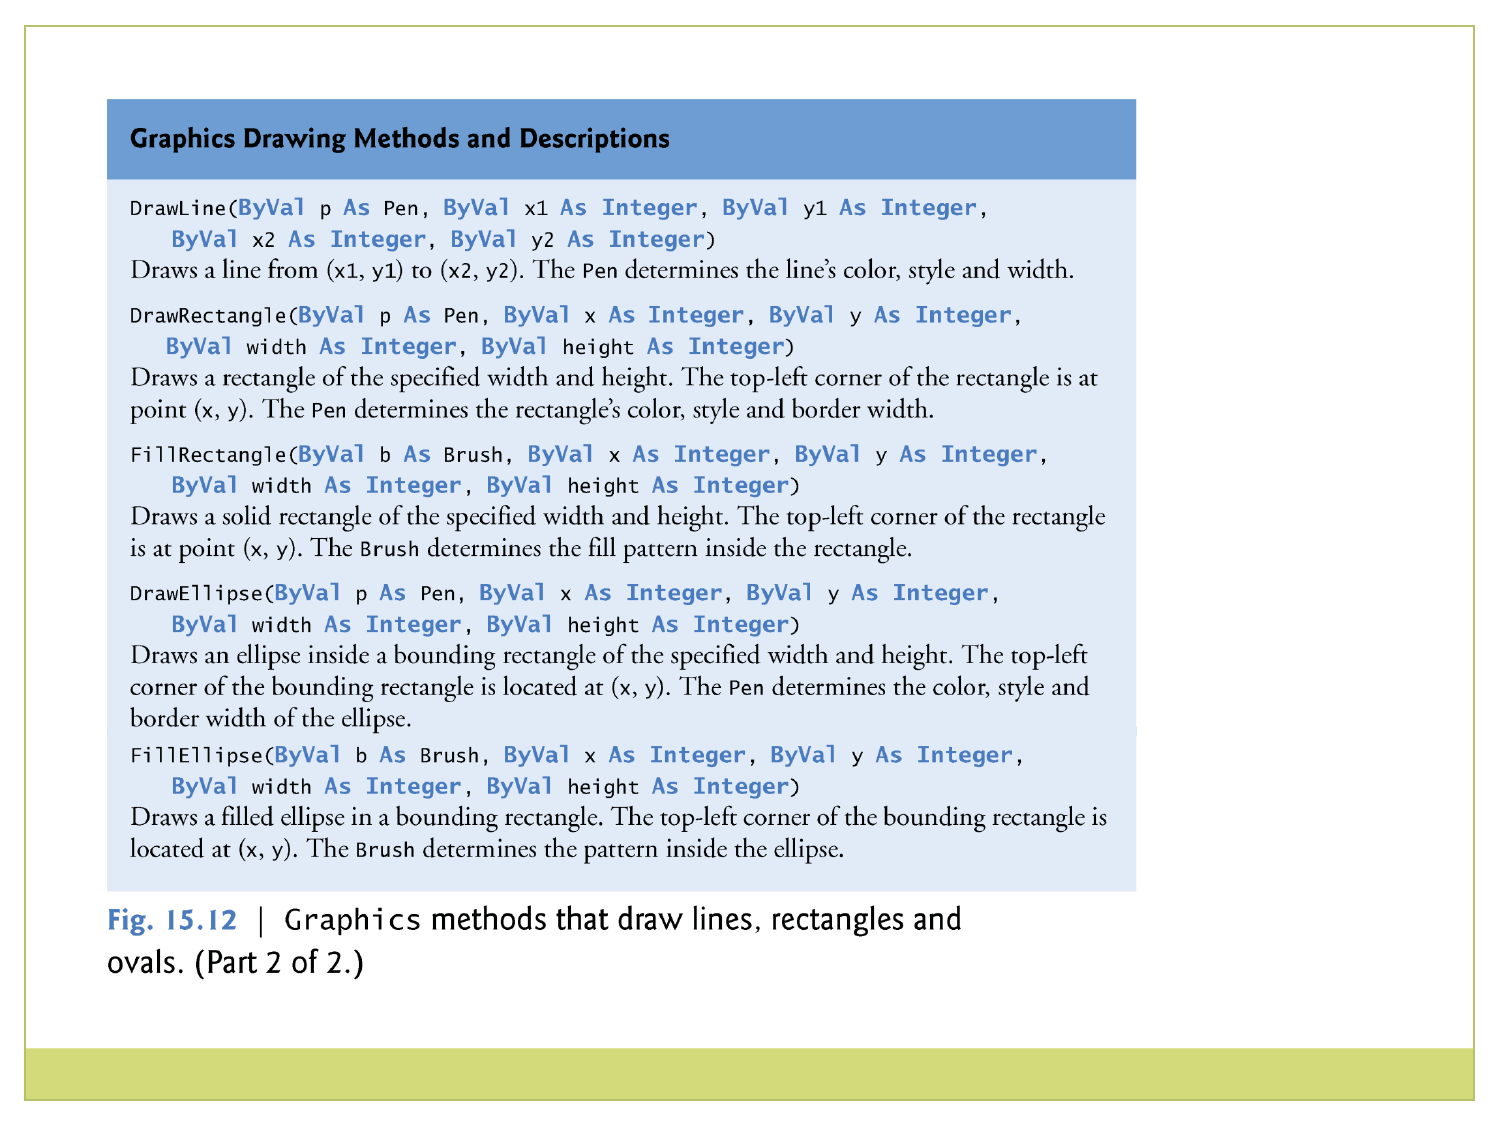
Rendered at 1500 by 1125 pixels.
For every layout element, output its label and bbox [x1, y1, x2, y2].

picture [0, 30, 1500, 988]
